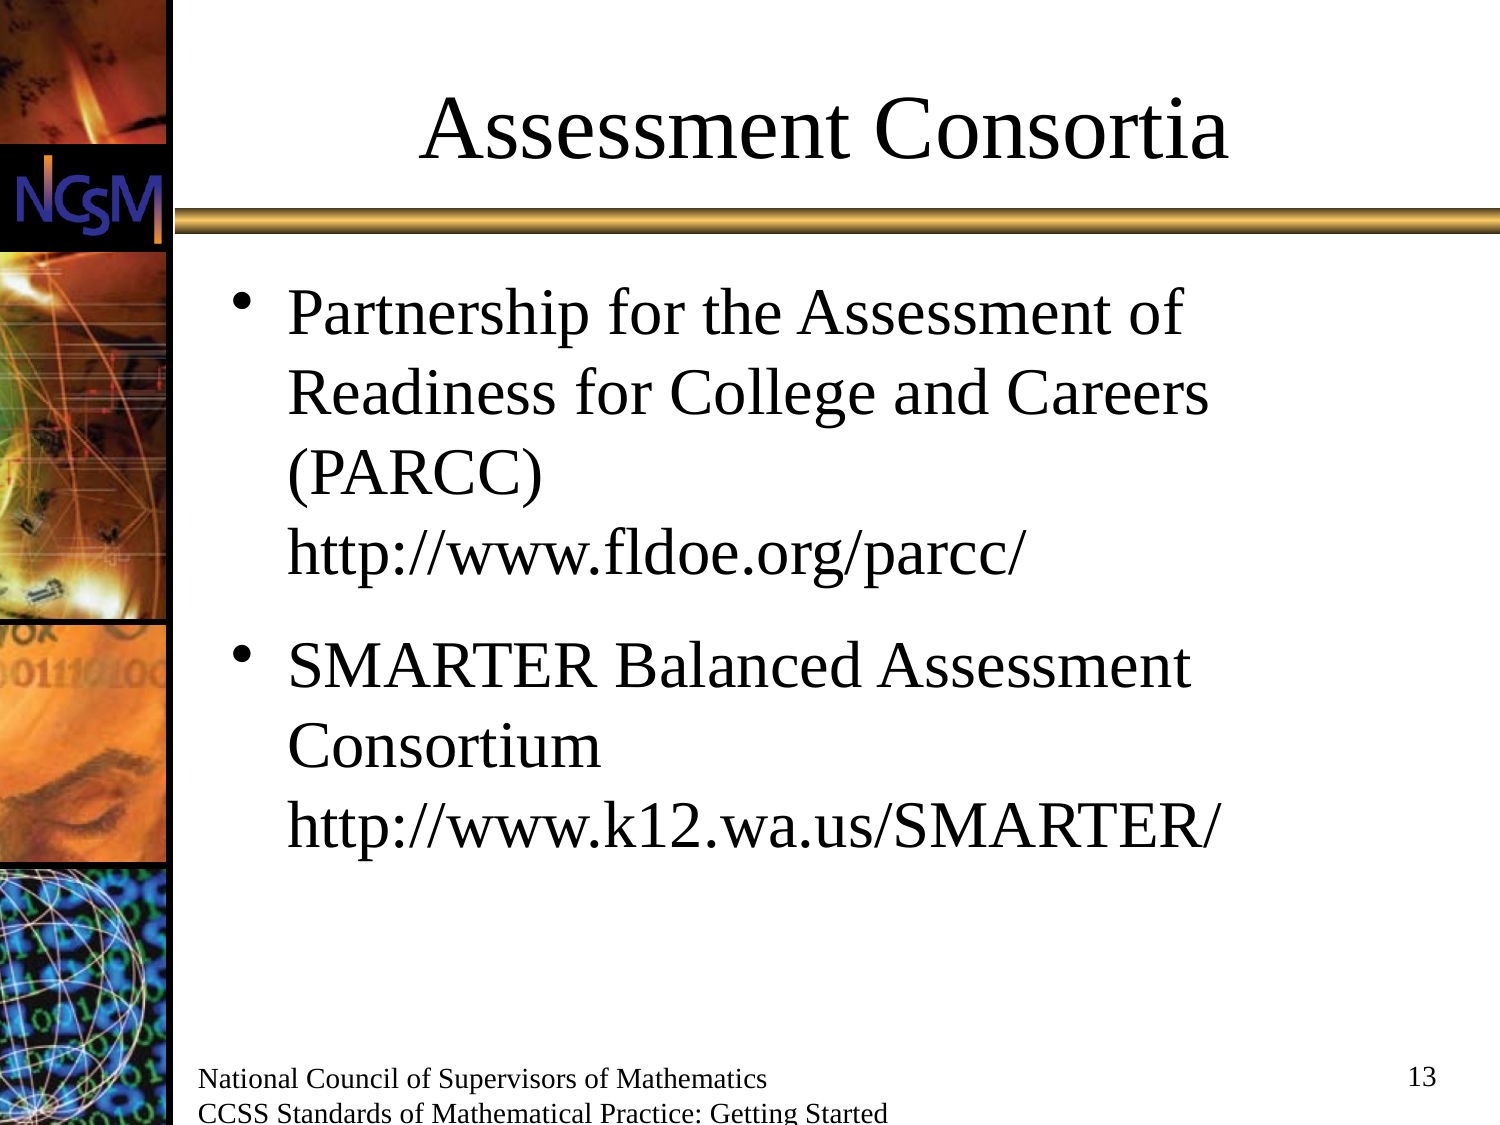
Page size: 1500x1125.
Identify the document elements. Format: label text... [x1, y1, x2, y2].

picture [0, 869, 166, 1125]
picture [0, 625, 166, 862]
slide_number 13 [1379, 1049, 1453, 1125]
title Assessment Consortia [200, 37, 1450, 206]
list Partnership for the Assessment of Readiness for College and Careers (PARCC) http://www.fldoe.org/parcc/ SMARTER Balanced Assessment Consortium http://www.k12.wa.us/SMARTER/ [215, 260, 1463, 1003]
picture [0, 0, 167, 619]
